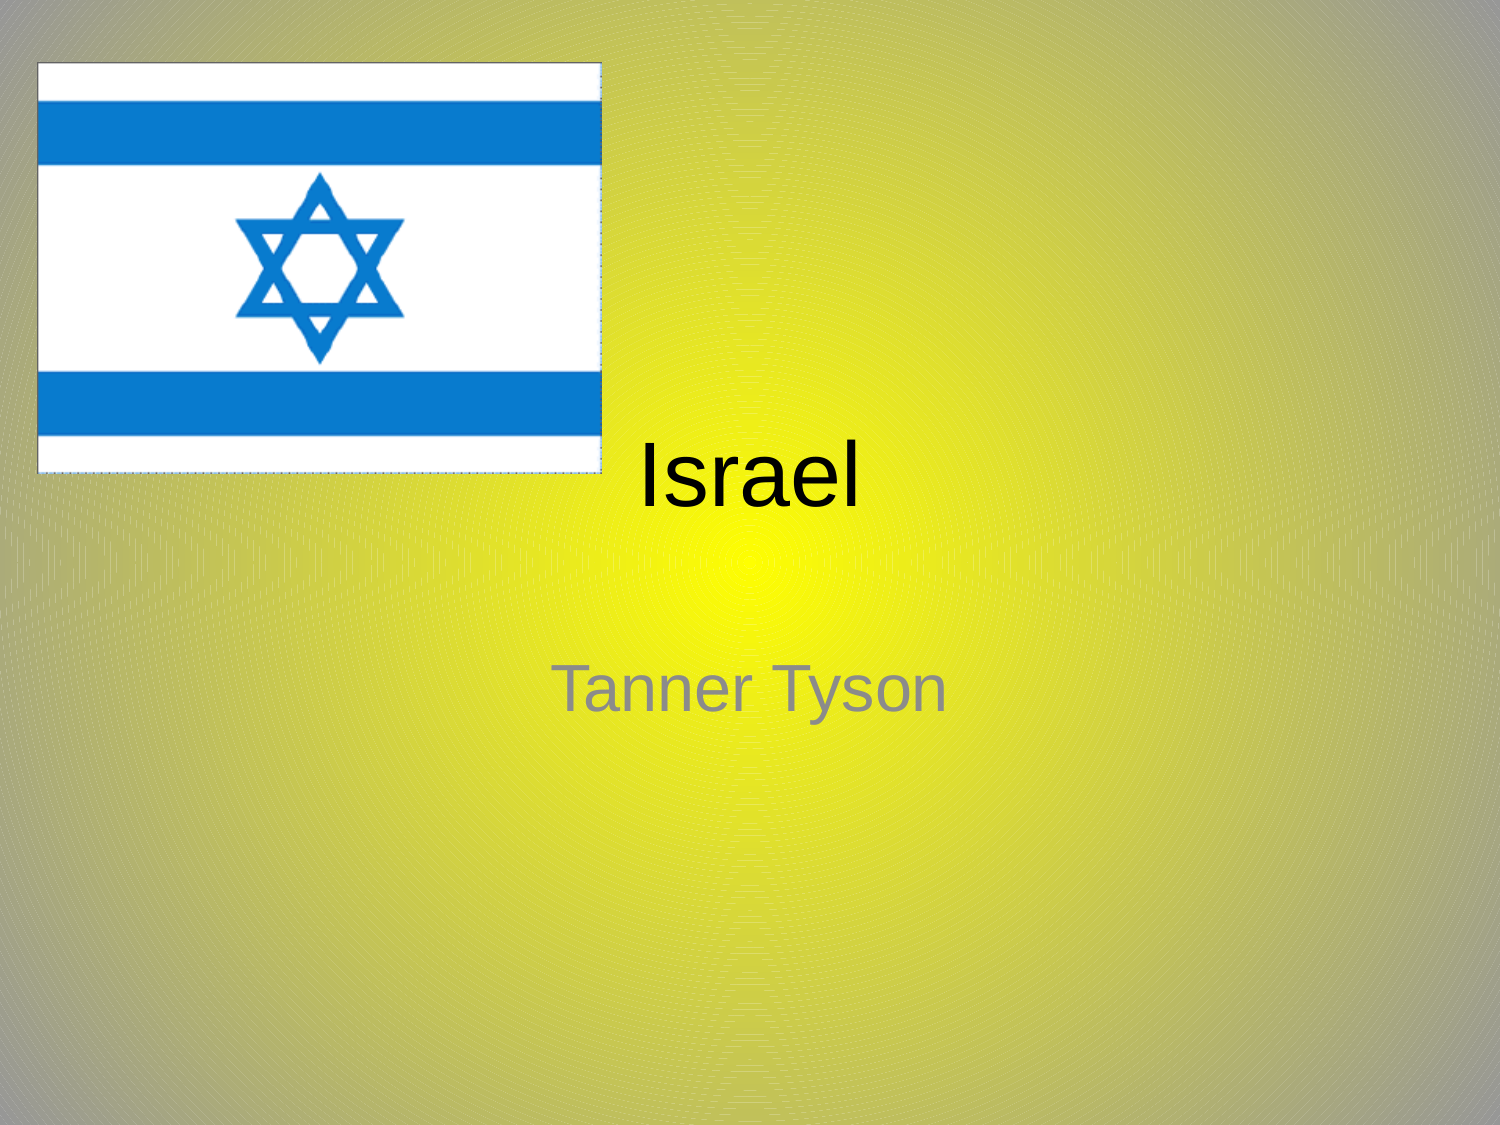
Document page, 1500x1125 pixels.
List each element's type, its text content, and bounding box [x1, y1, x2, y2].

subtitle Tanner Tyson [225, 637, 1275, 925]
title Israel [112, 349, 1388, 591]
picture [37, 62, 602, 474]
